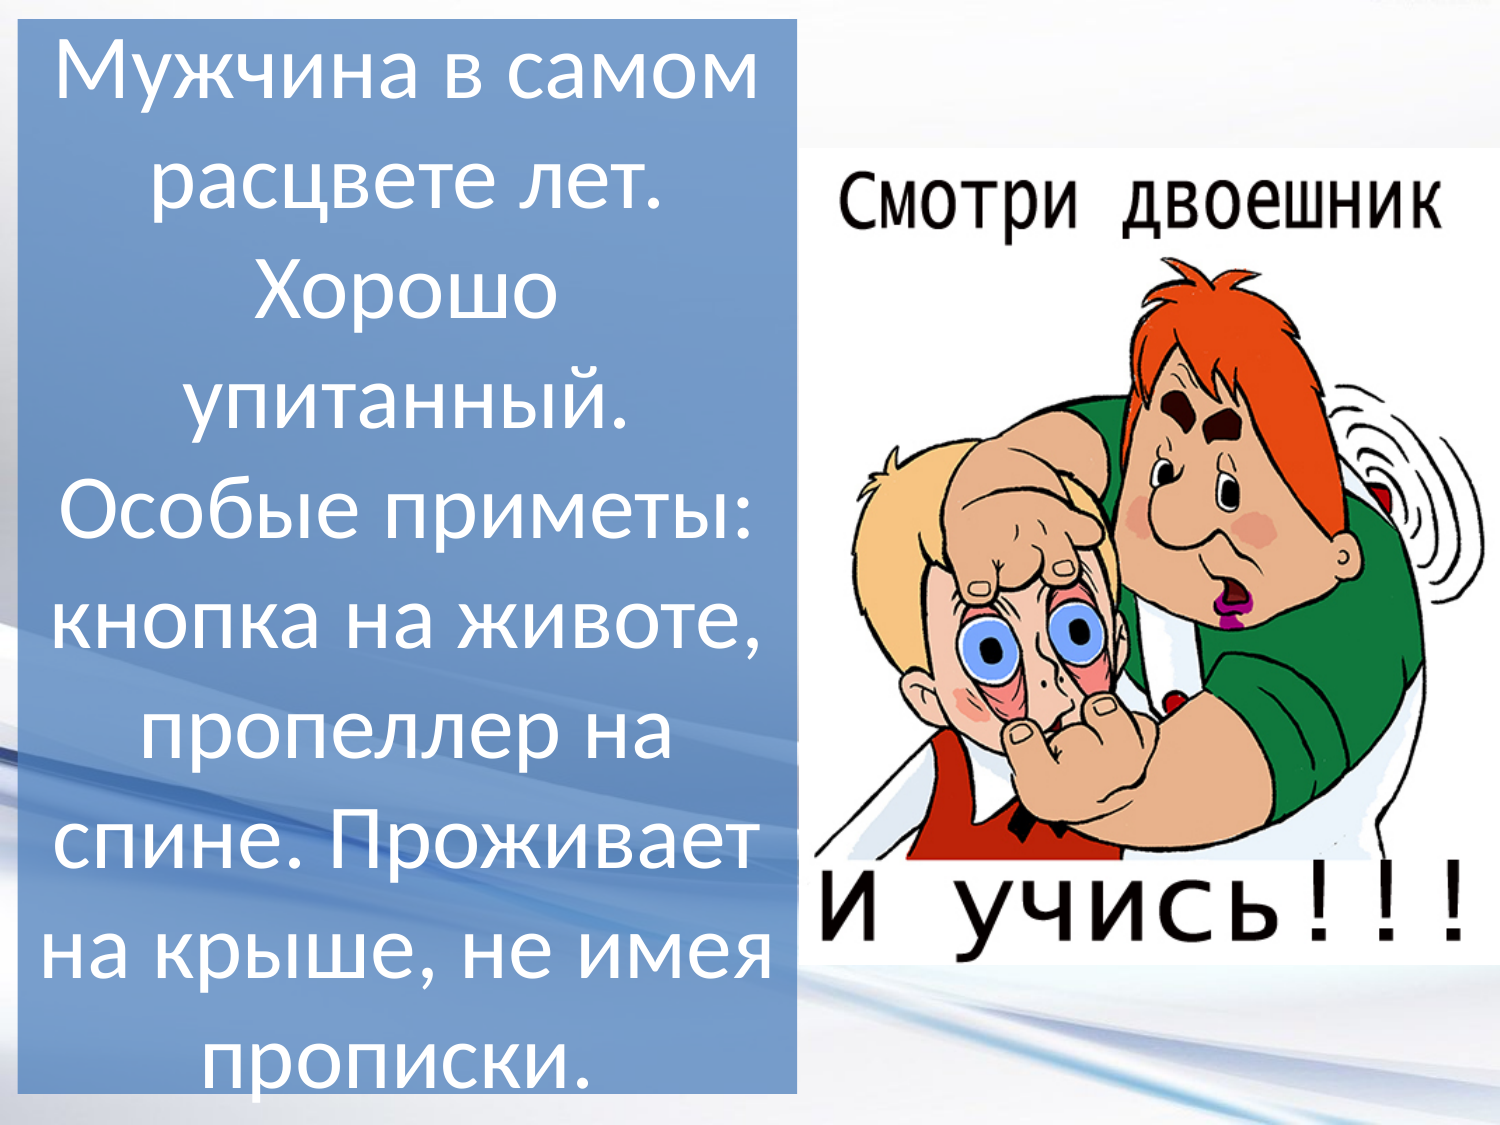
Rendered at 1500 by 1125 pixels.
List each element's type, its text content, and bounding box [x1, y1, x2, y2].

picture [0, 0, 1500, 1125]
text_box Мужчина в самом расцвете лет. Хорошо упитанный. Особые приметы: кнопка на животе, пропеллер на спине. Проживает на крыше, не имея прописки. [16, 17, 799, 1096]
